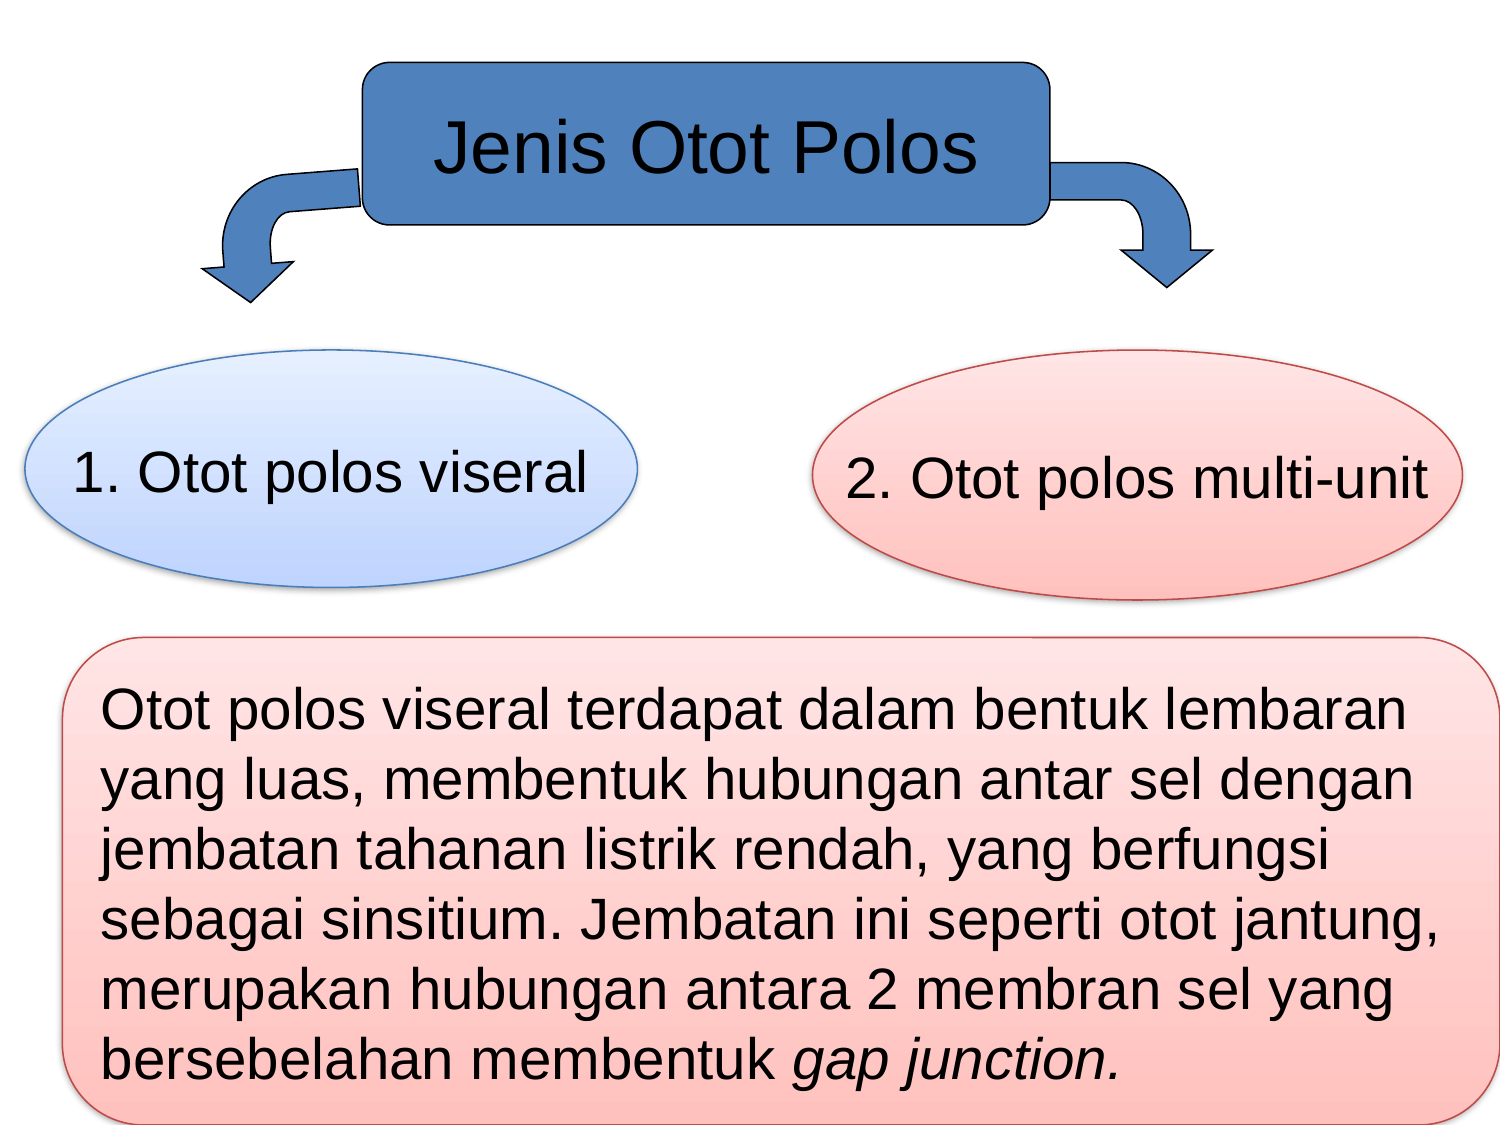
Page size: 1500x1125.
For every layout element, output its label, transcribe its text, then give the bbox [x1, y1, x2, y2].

text_box [202, 168, 361, 303]
text_box [1050, 162, 1213, 288]
text_box 1. Otot polos viseral [24, 349, 639, 589]
text_box 2. Otot polos multi-unit [811, 349, 1464, 601]
text_box Otot polos viseral terdapat dalam bentuk lembaran yang luas, membentuk hubungan antar sel dengan jembatan tahanan listrik rendah, yang berfungsi sebagai sinsitium. Jembatan ini seperti otot jantung, merupakan hubungan antara 2 membran sel yang bersebelahan membentuk gap junction. [61, 636, 1500, 1125]
text_box Jenis Otot Polos [362, 62, 1050, 225]
